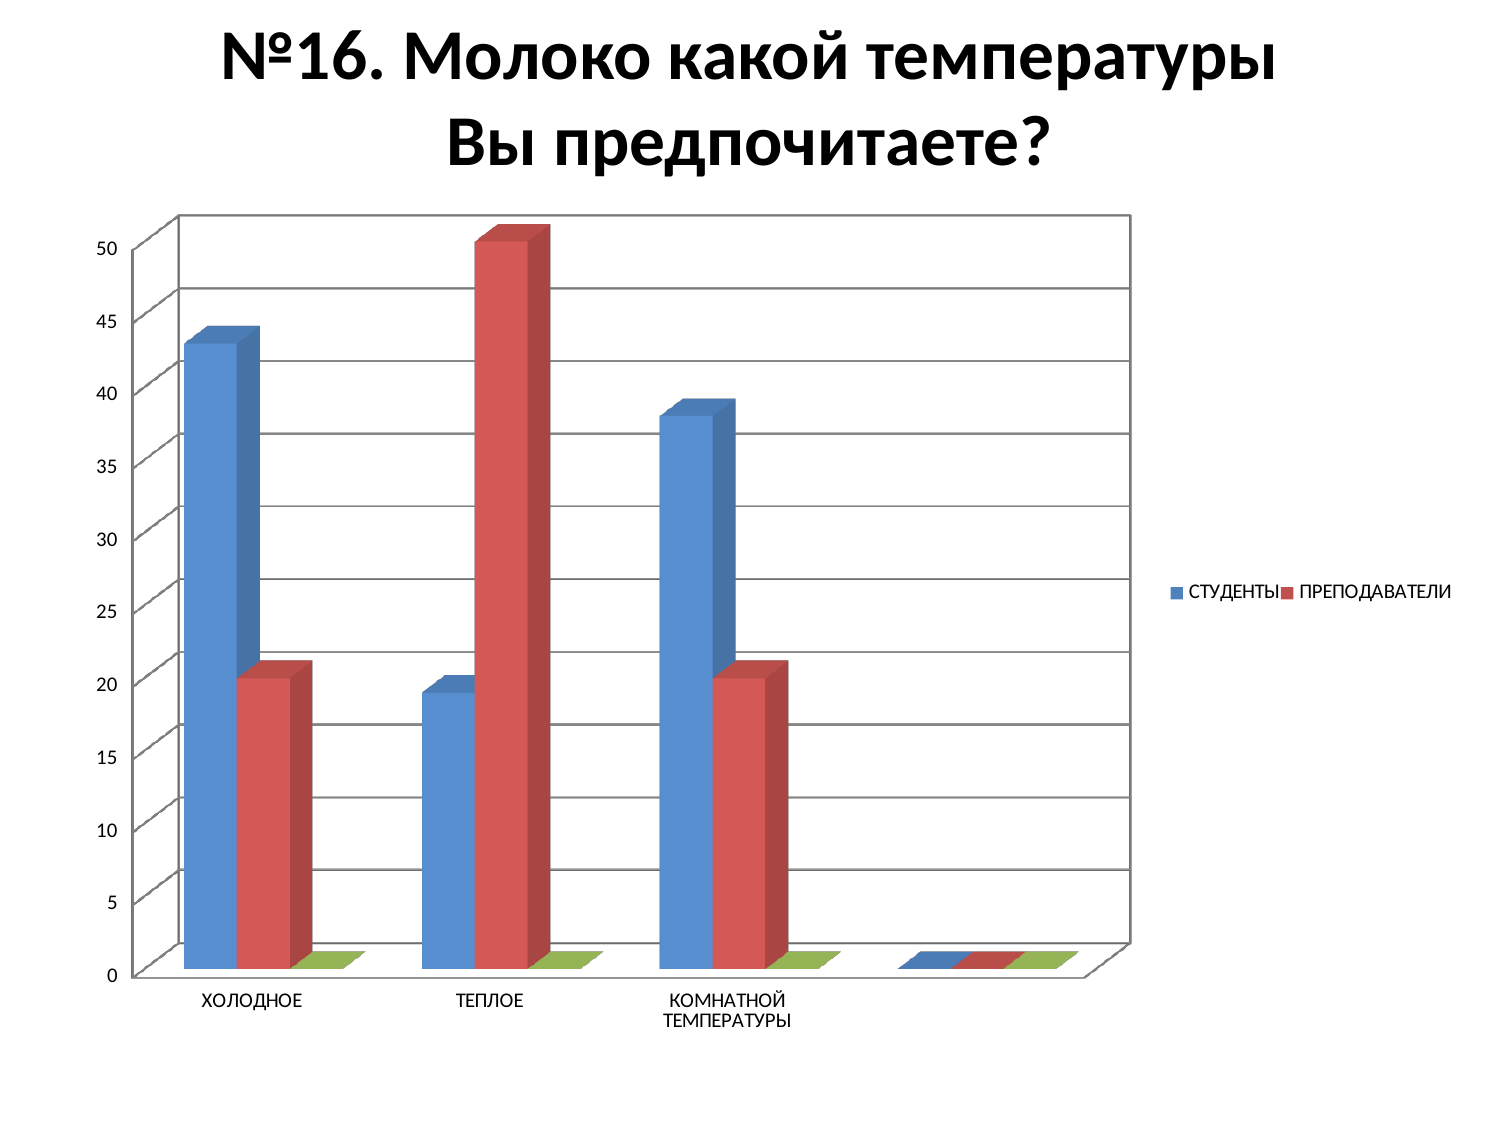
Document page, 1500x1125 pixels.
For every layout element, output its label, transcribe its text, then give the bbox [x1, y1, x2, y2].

title №16. Молоко какой температуры Вы предпочитаете? [0, 0, 1500, 188]
chart [34, 187, 1466, 1079]
